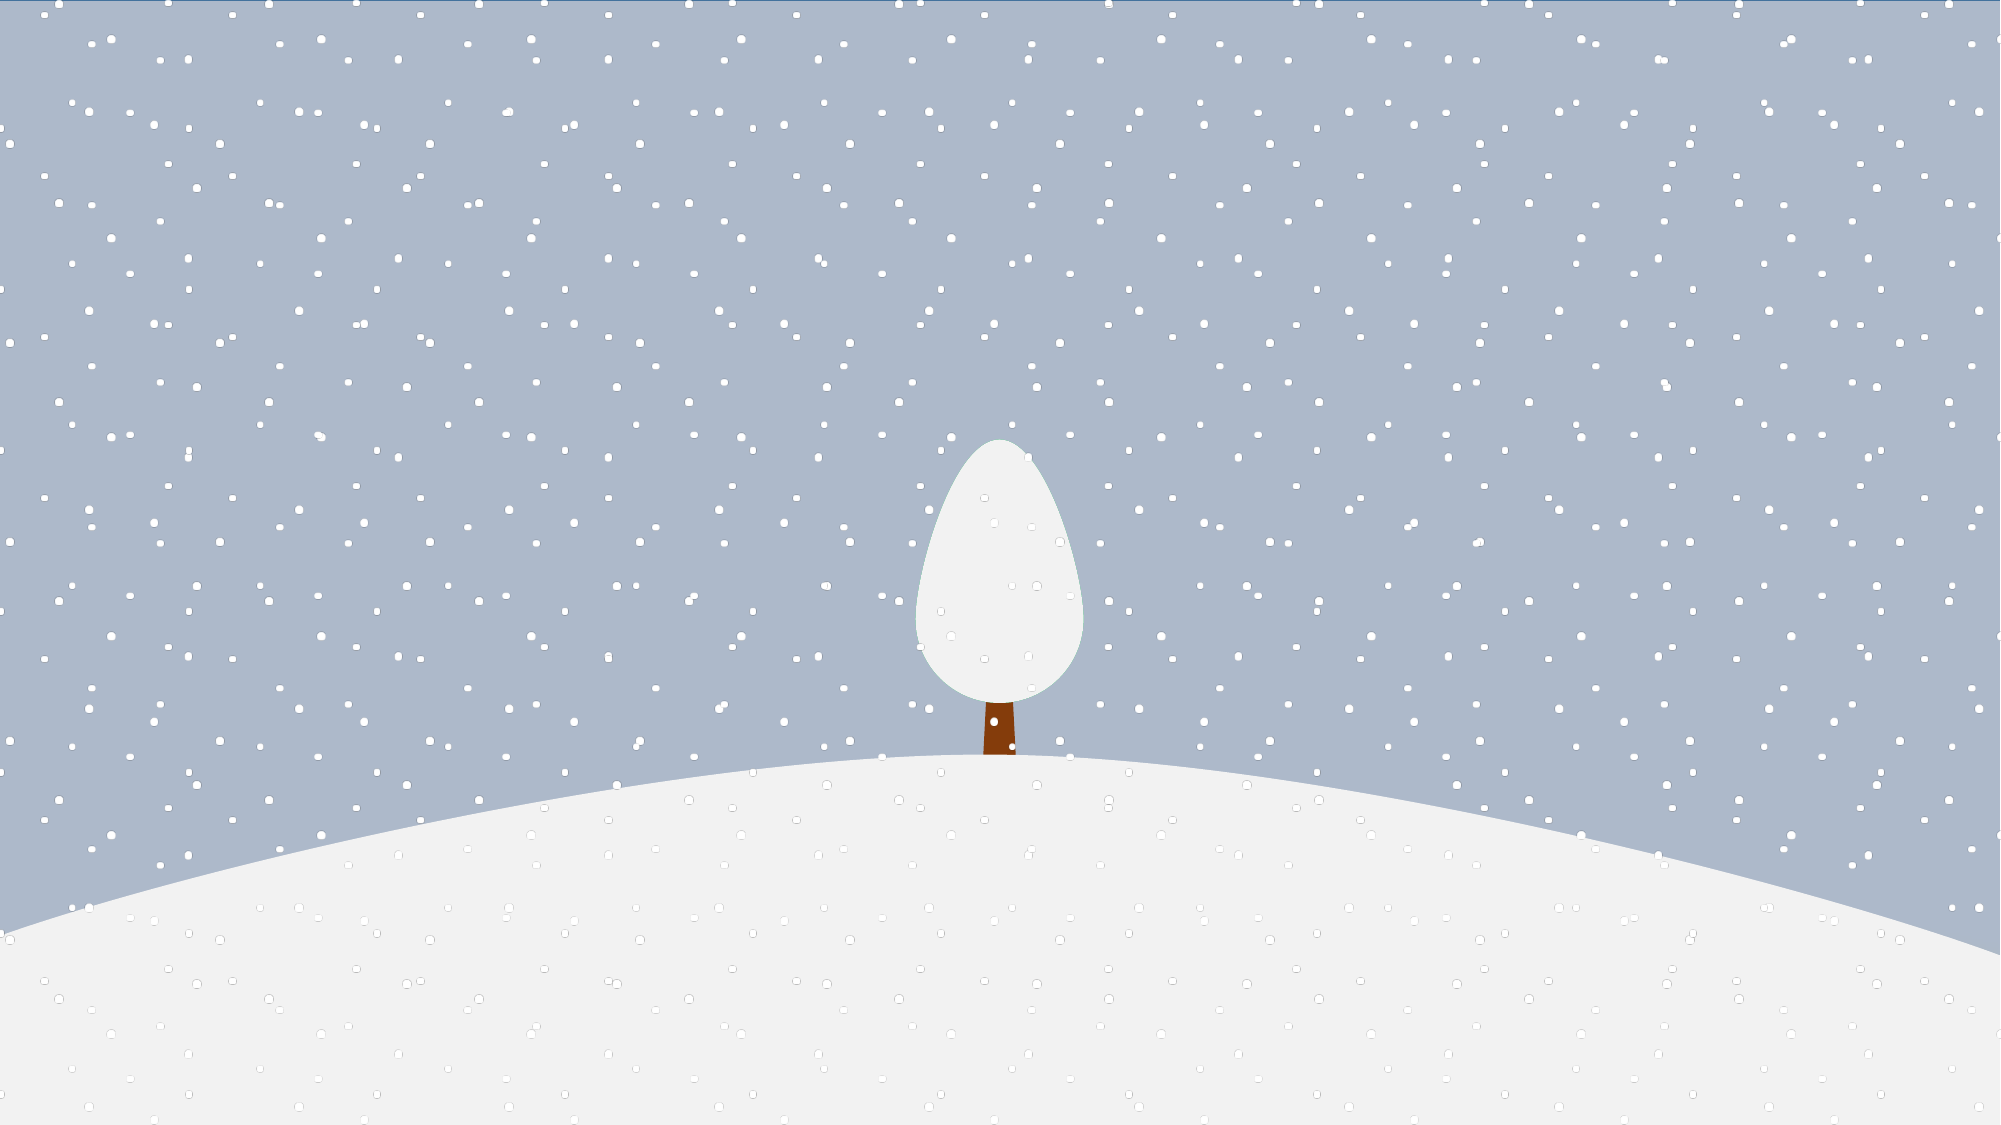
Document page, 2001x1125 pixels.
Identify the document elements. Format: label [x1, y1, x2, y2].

text_box [915, 439, 1084, 761]
text_box [0, 0, 2000, 760]
text_box [0, 760, 2000, 1125]
